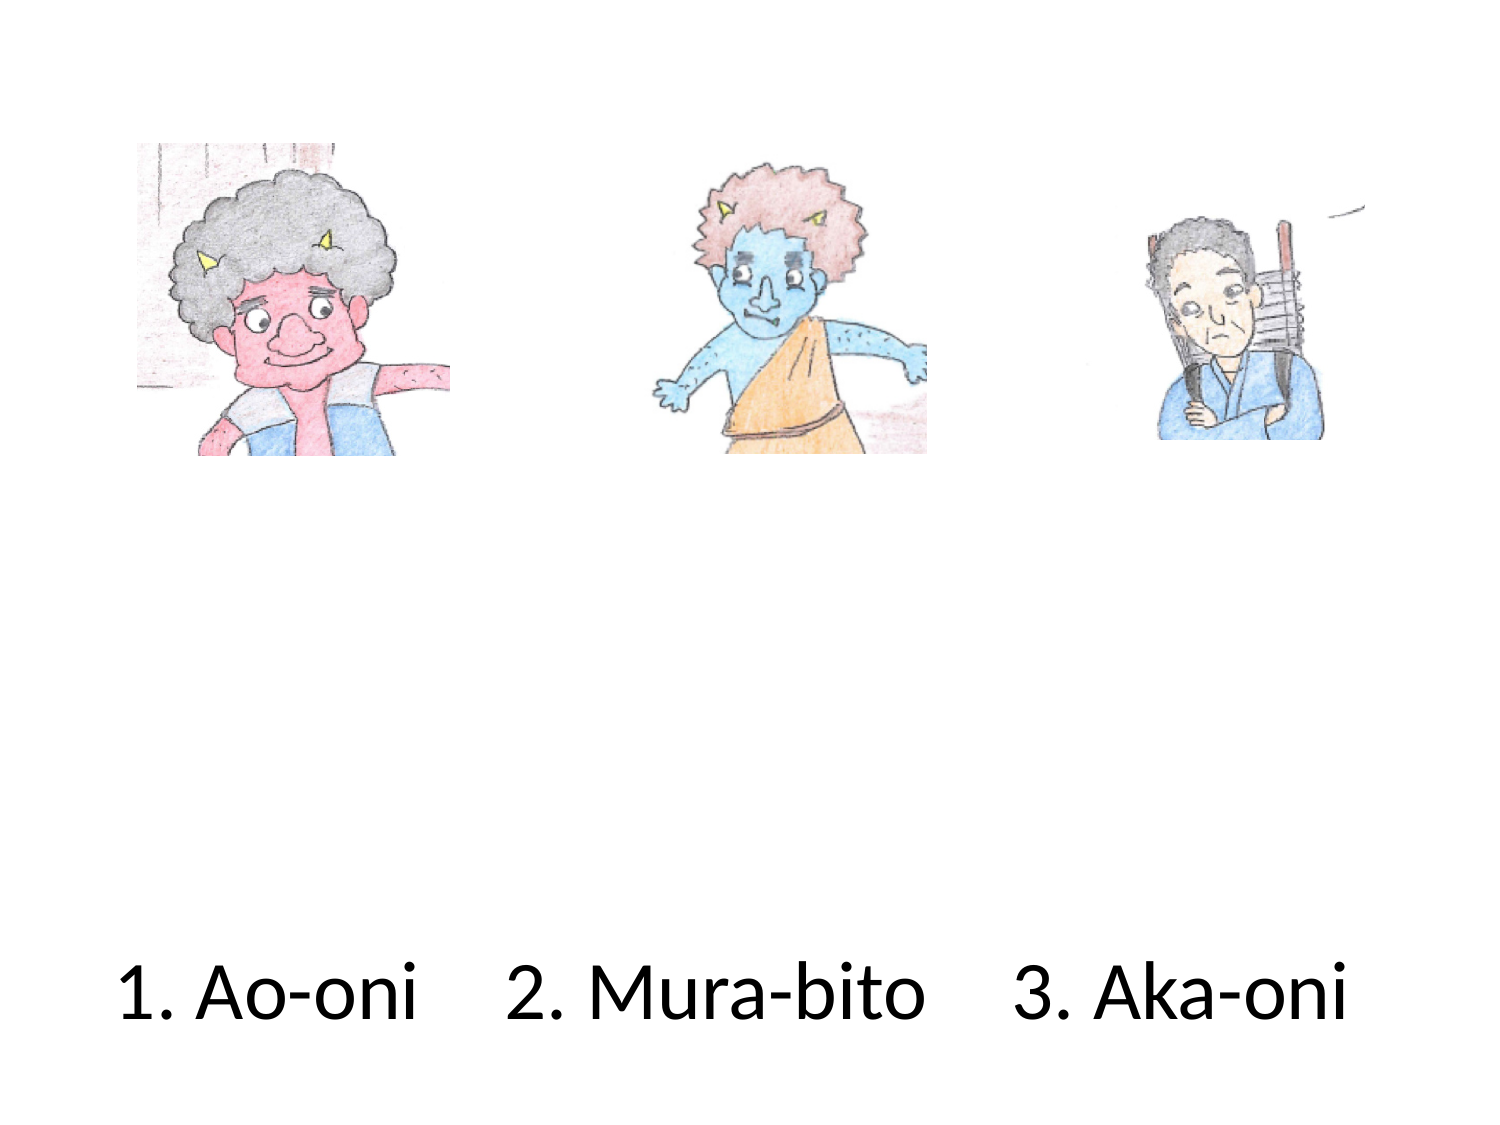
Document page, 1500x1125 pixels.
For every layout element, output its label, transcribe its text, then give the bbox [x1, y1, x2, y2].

text_box 1. Ao-oni [99, 928, 436, 1044]
text_box 3. Aka-oni [996, 928, 1366, 1044]
picture [1084, 159, 1365, 440]
picture [619, 146, 928, 454]
text_box 2. Mura-bito [489, 928, 943, 1044]
picture [136, 143, 450, 457]
